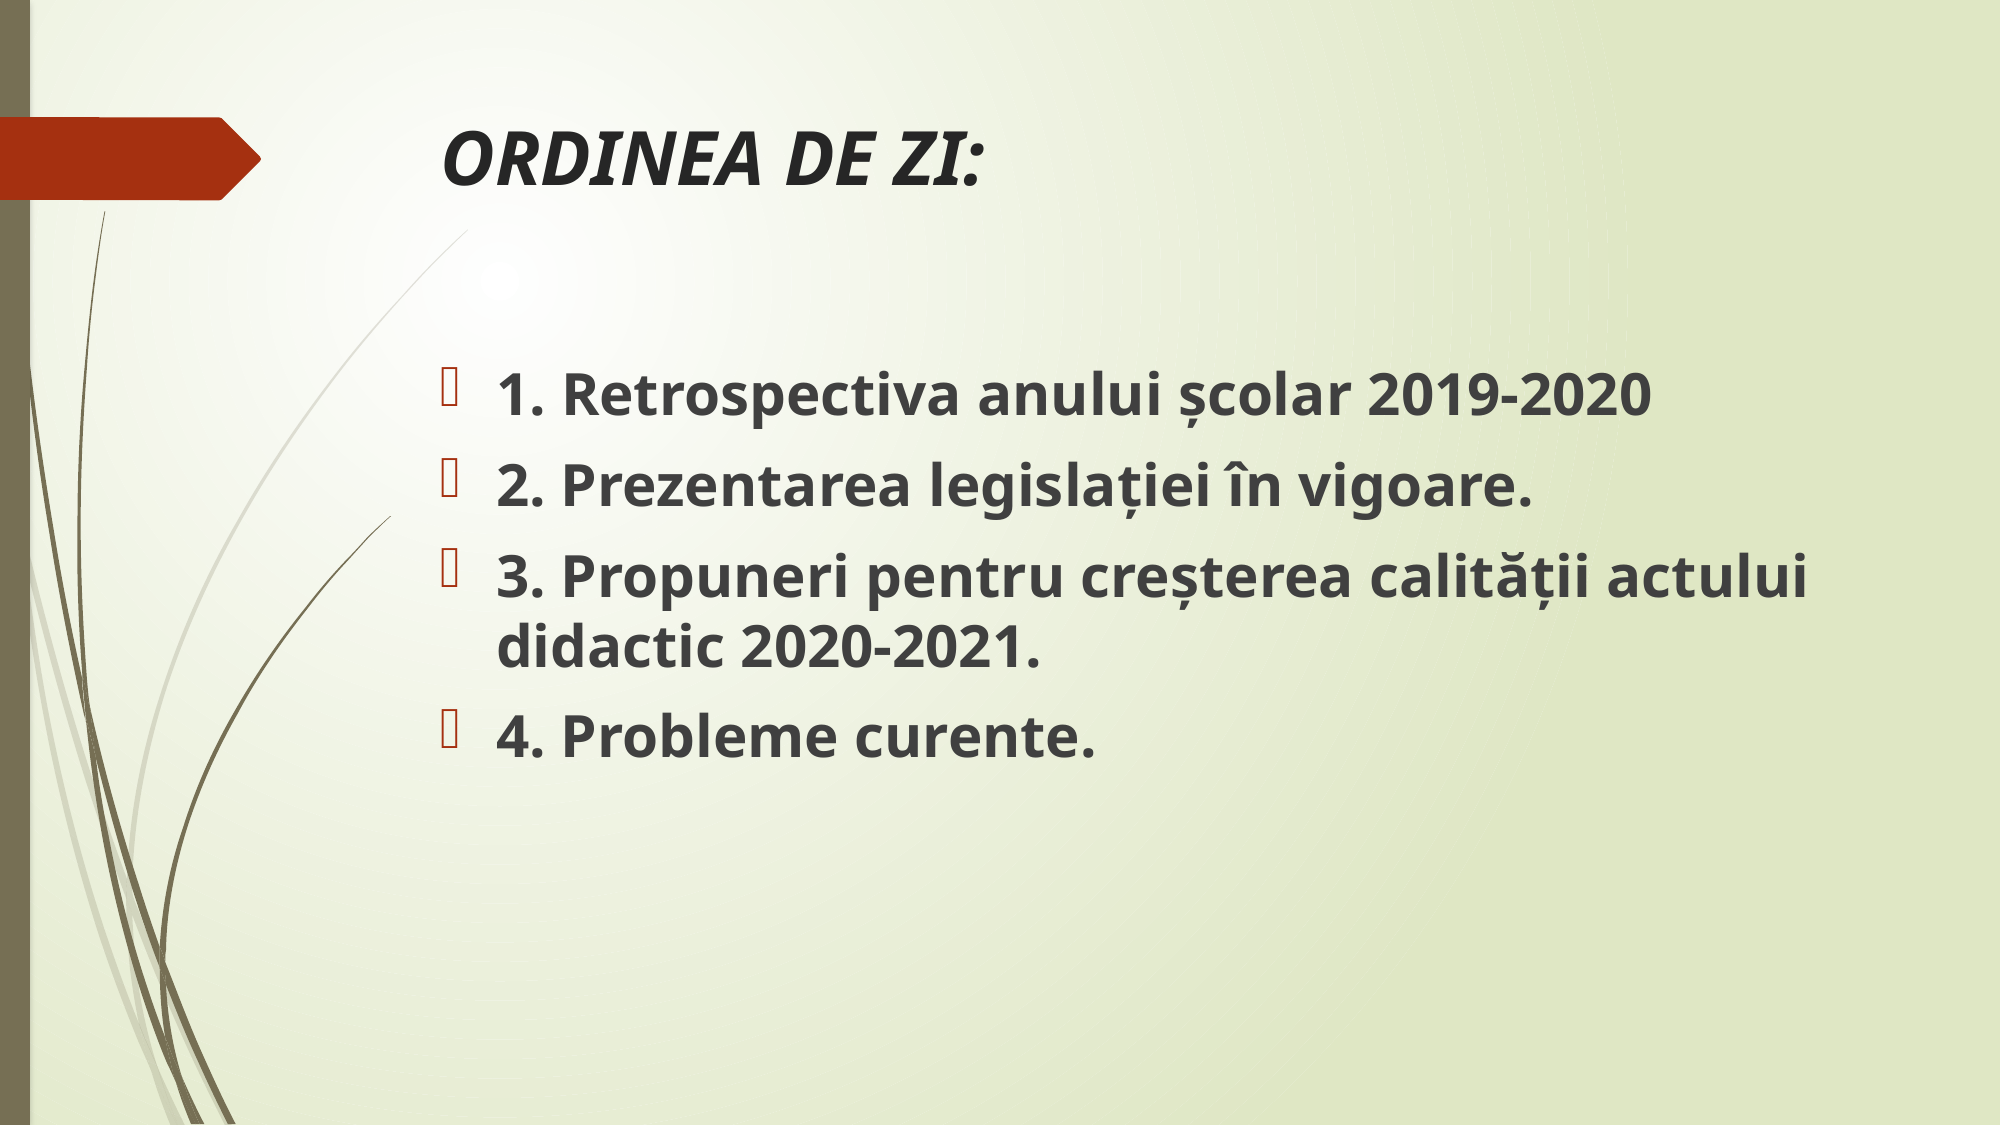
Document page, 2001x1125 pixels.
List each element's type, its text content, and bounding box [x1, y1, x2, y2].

title ORDINEA DE ZI: [425, 102, 1888, 313]
list 1. Retrospectiva anului şcolar 2019-2020 2. Prezentarea legislaţiei în vigoare. 3. Propuneri pentru creșterea calității actului didactic 2020-2021. 4. Probleme curente. [424, 350, 1888, 970]
